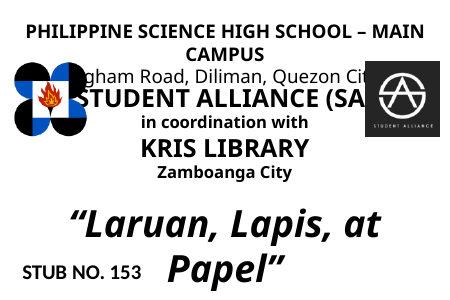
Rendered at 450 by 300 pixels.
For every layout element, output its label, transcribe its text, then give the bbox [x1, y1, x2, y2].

text_box “Laruan, Lapis, at Papel” [0, 192, 450, 298]
text_box STUB NO. 153 [7, 251, 213, 292]
picture [364, 60, 441, 137]
text_box STUDENT ALLIANCE (SA) in coordination with KRIS LIBRARY Zamboanga City [0, 74, 450, 190]
picture [12, 60, 88, 137]
text_box PHILIPPINE SCIENCE HIGH SCHOOL – MAIN CAMPUS Agham Road, Diliman, Quezon City [0, 12, 450, 74]
